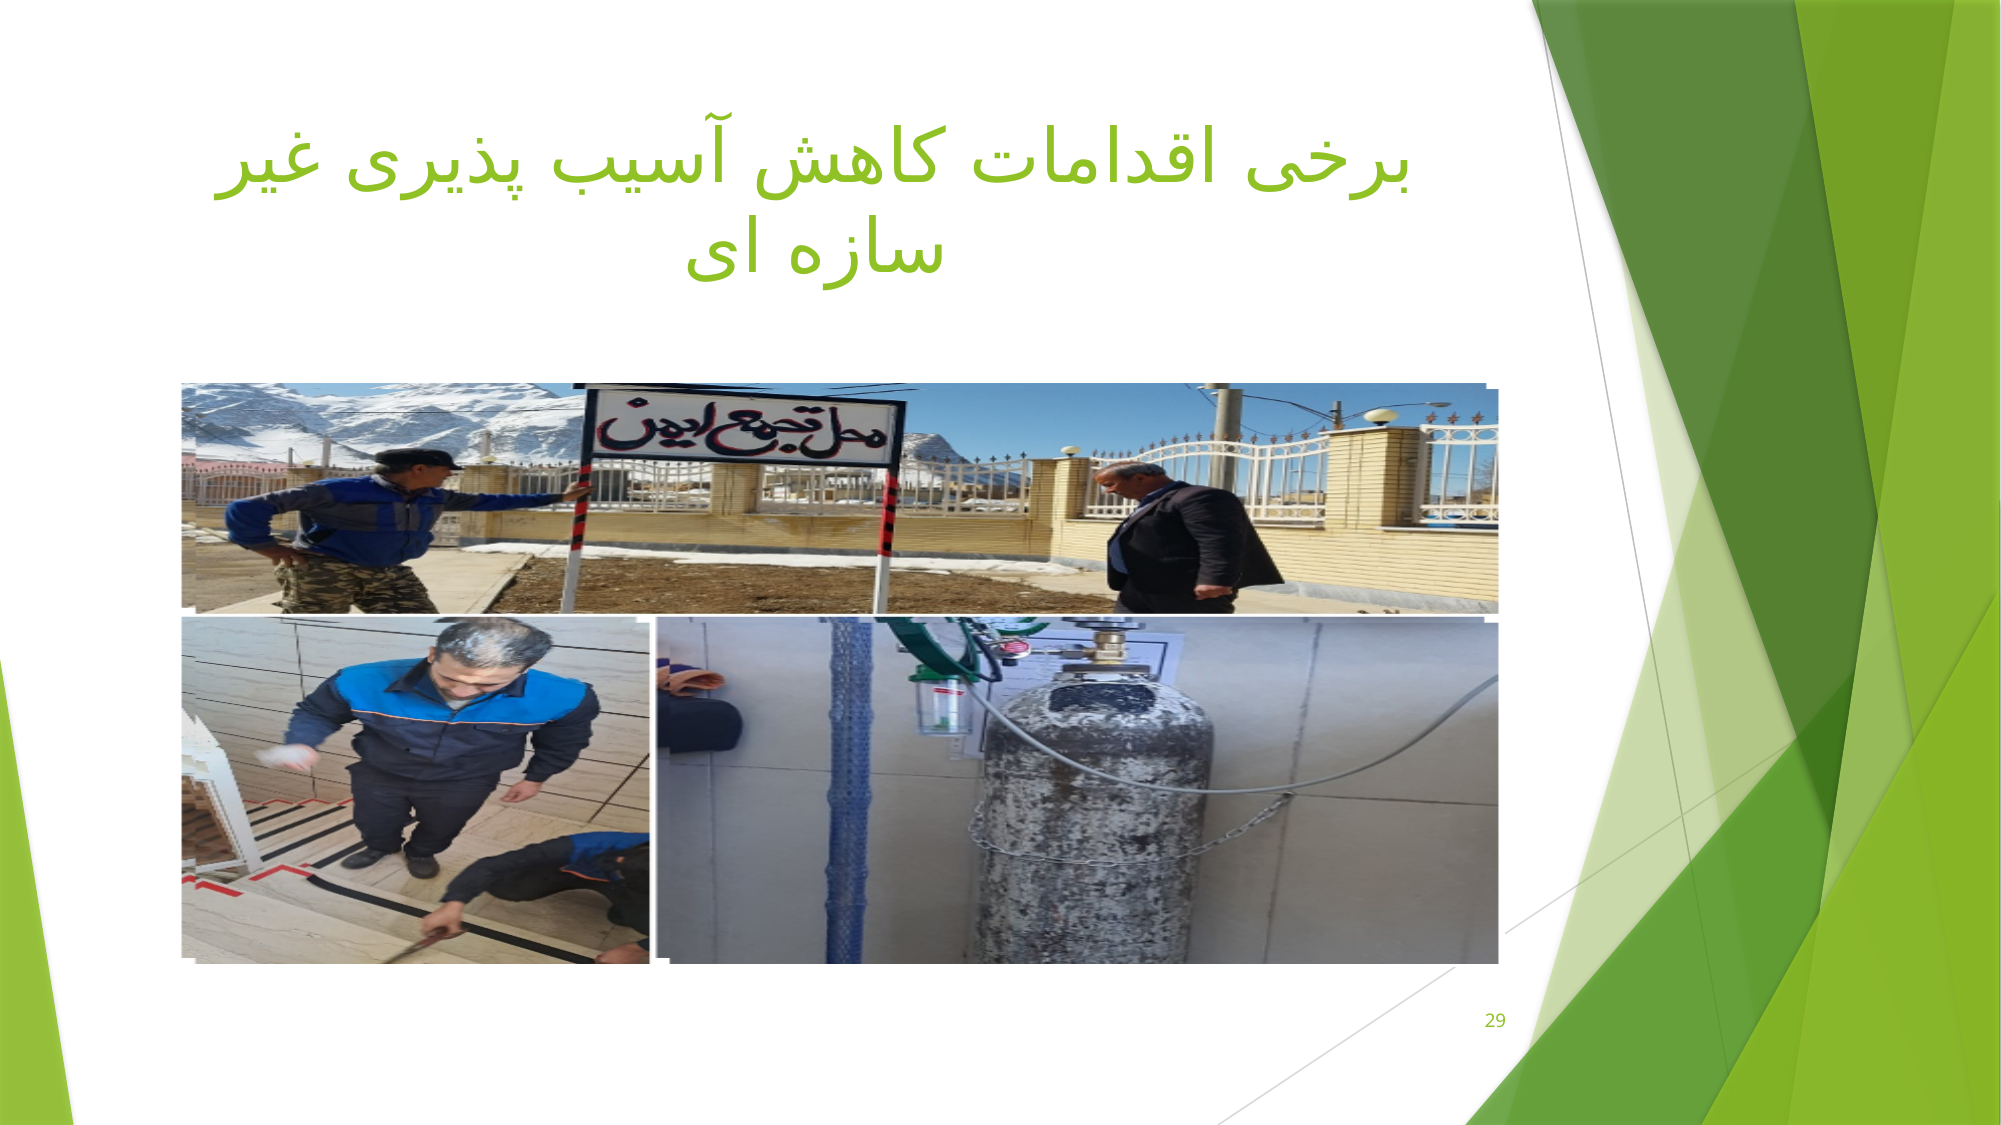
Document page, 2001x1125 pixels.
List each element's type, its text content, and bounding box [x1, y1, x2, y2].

picture [162, 374, 1505, 967]
title برخی اقدامات کاهش آسیب پذیری غیر سازه ای [111, 99, 1522, 317]
slide_number 29 [1409, 991, 1522, 1051]
